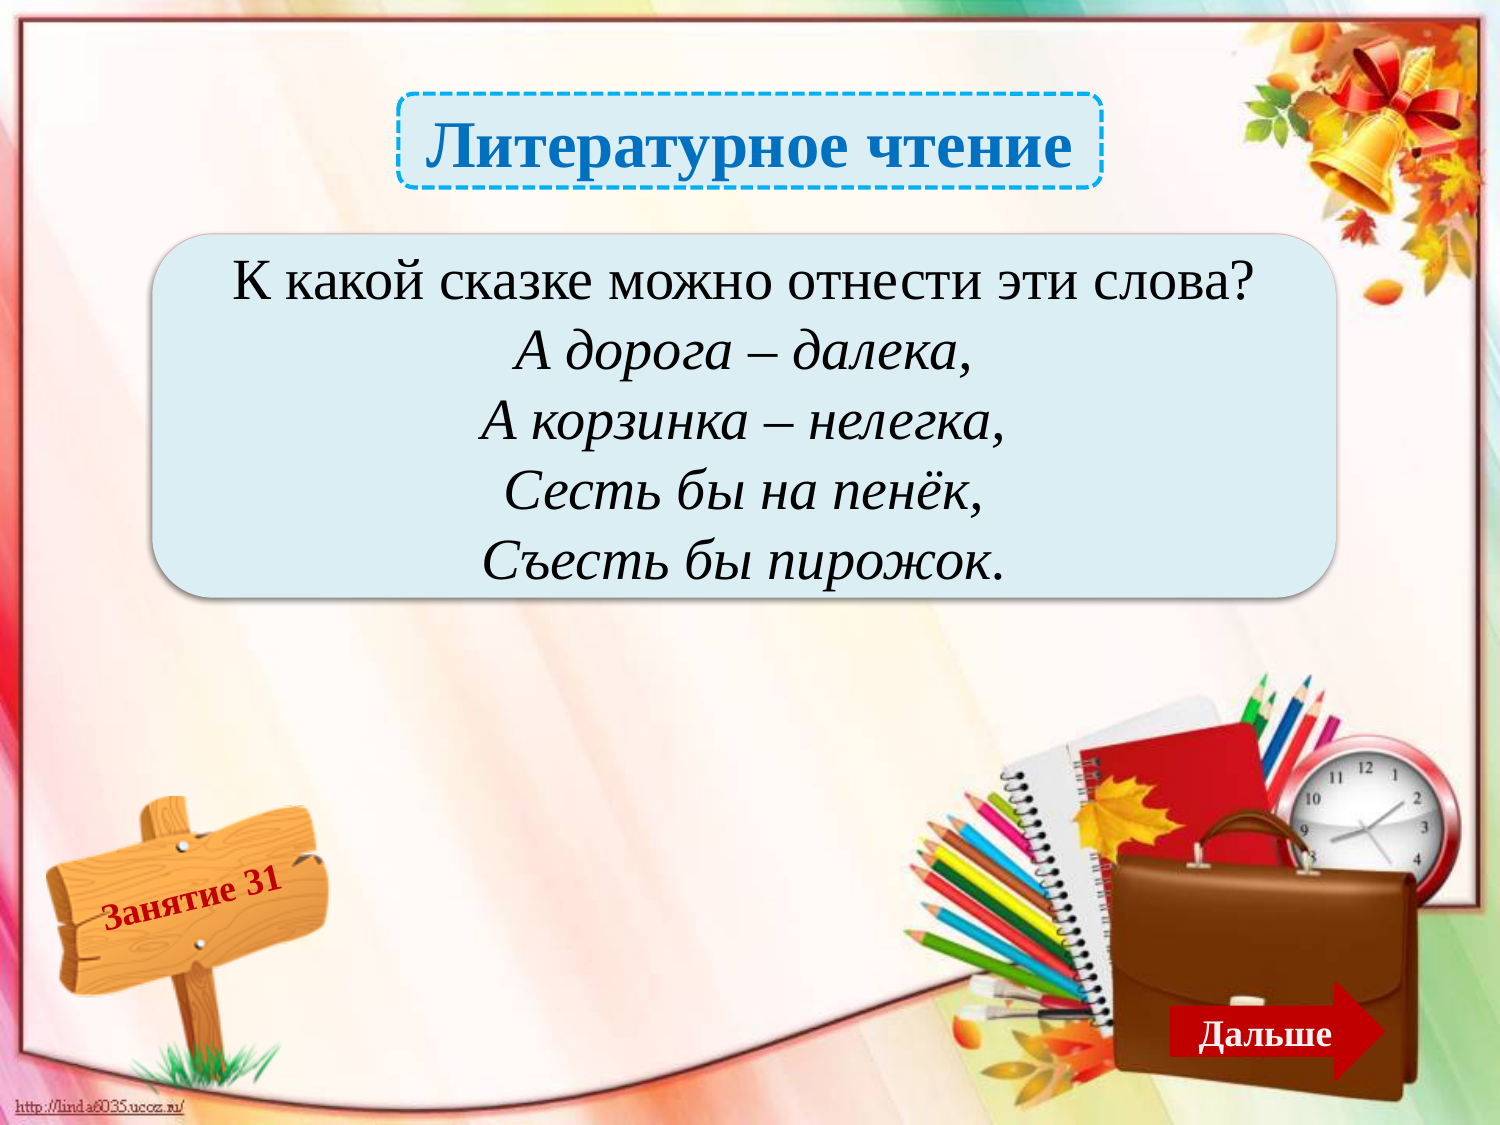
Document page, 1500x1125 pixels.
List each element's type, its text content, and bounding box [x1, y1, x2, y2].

text_box Дальше [1169, 982, 1385, 1081]
text_box Литературное чтение [396, 91, 1104, 190]
text_box [150, 232, 1338, 600]
picture [0, 0, 1500, 1125]
